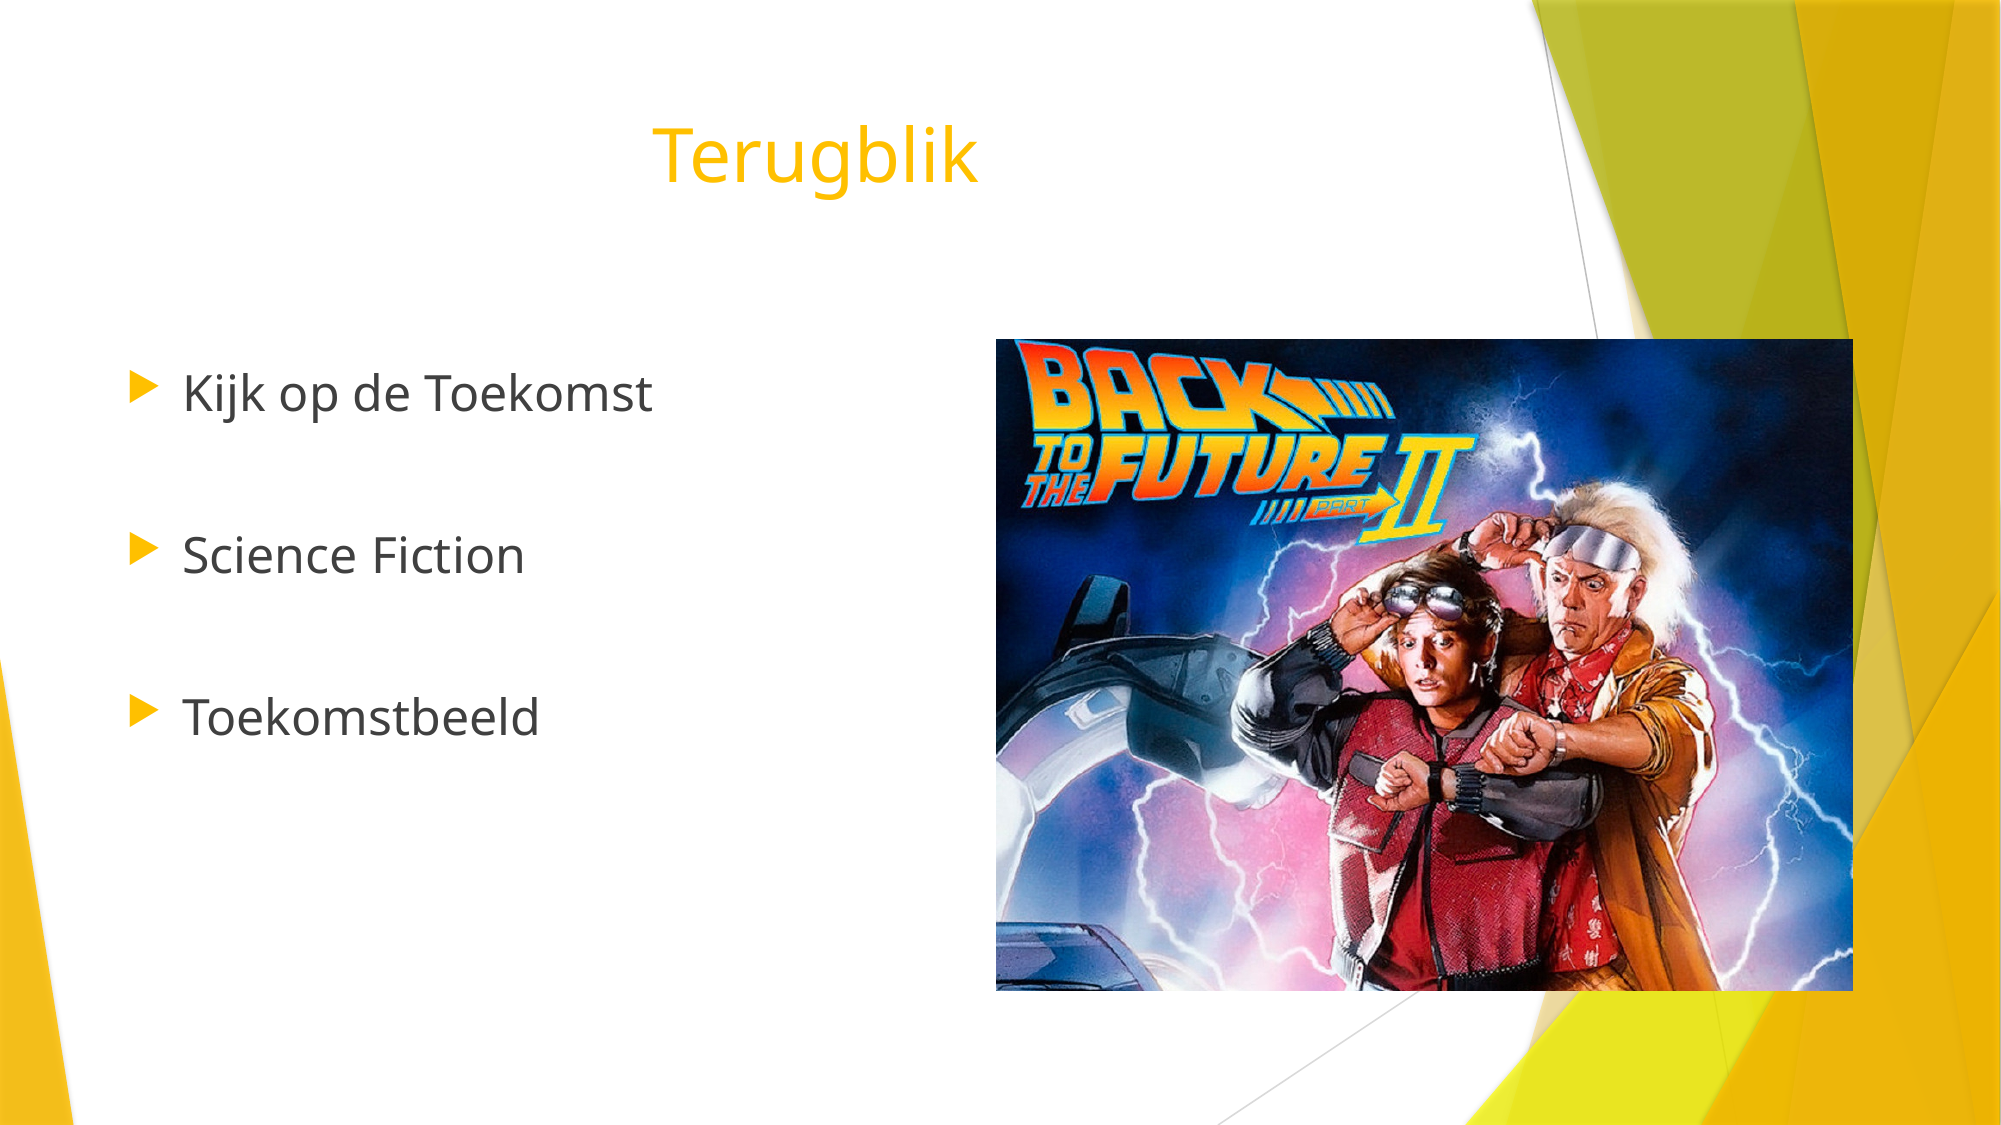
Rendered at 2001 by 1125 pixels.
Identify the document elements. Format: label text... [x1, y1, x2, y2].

title Terugblik [111, 99, 1522, 317]
picture [995, 338, 1854, 992]
list Kijk op de Toekomst Science Fiction Toekomstbeeld [111, 354, 991, 992]
